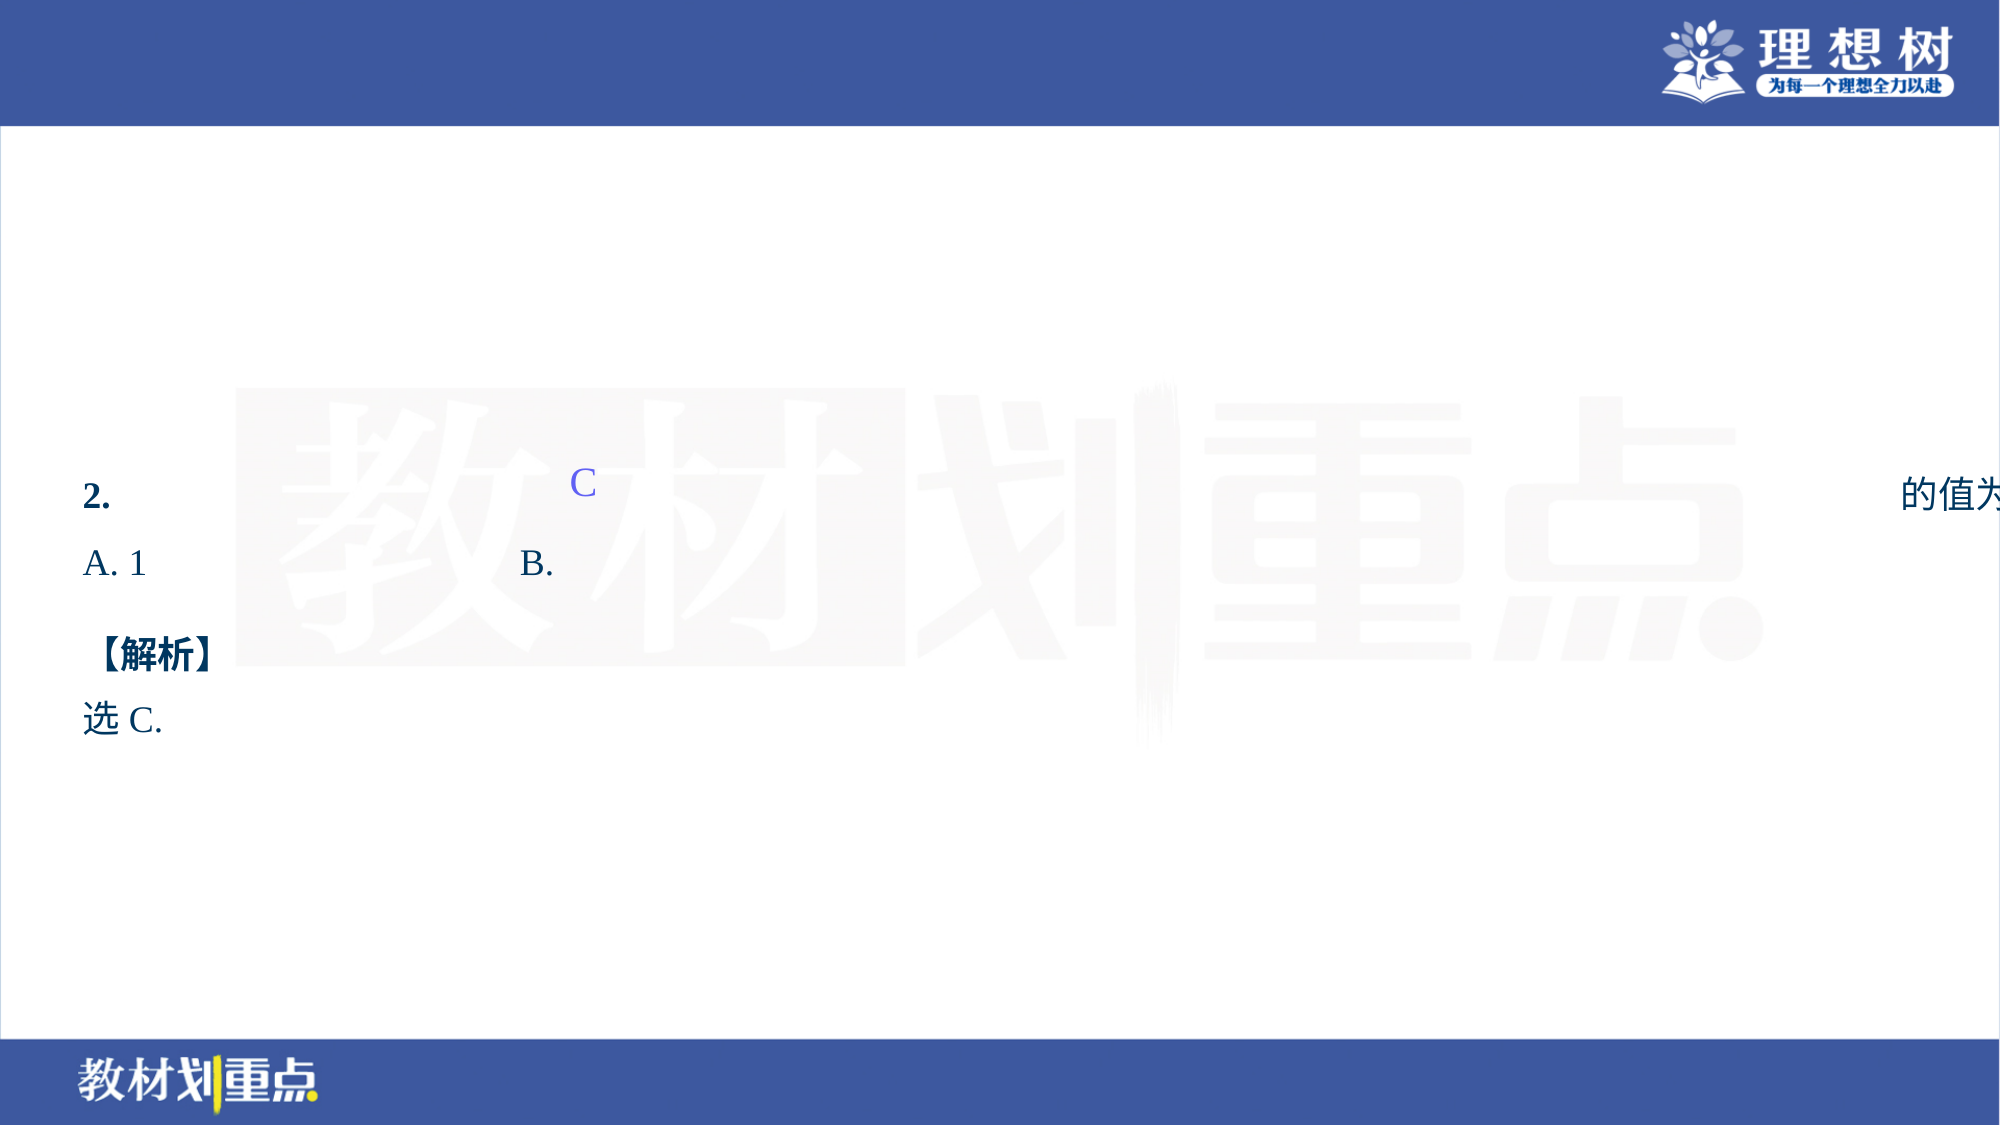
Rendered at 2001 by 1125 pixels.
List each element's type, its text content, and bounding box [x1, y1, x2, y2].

picture [0, 0, 2000, 1125]
text_box C [554, 453, 613, 503]
